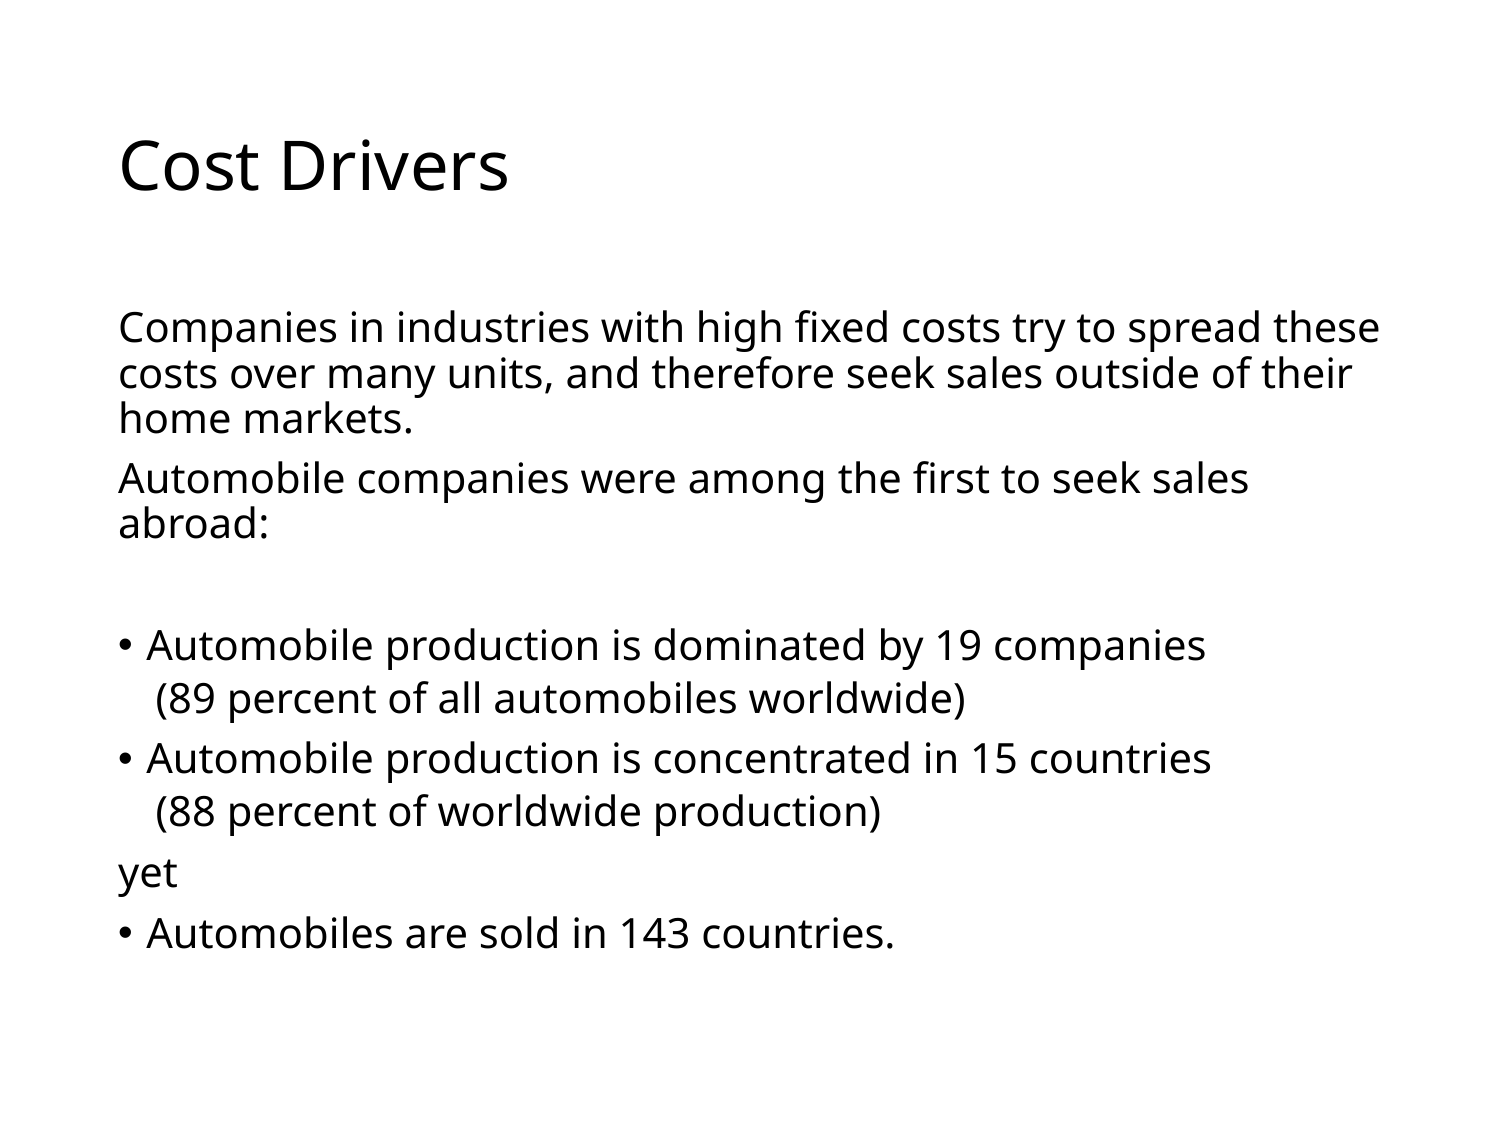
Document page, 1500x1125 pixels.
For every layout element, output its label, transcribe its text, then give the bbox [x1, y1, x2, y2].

list Companies in industries with high fixed costs try to spread these costs over many units, and therefore seek sales outside of their home markets. Automobile companies were among the first to seek sales abroad: Automobile production is dominated by 19 companies (89 percent of all automobiles worldwide) Automobile production is concentrated in 15 countries (88 percent of worldwide production) yet Automobiles are sold in 143 countries. [103, 299, 1397, 1014]
title Cost Drivers [103, 59, 1397, 278]
